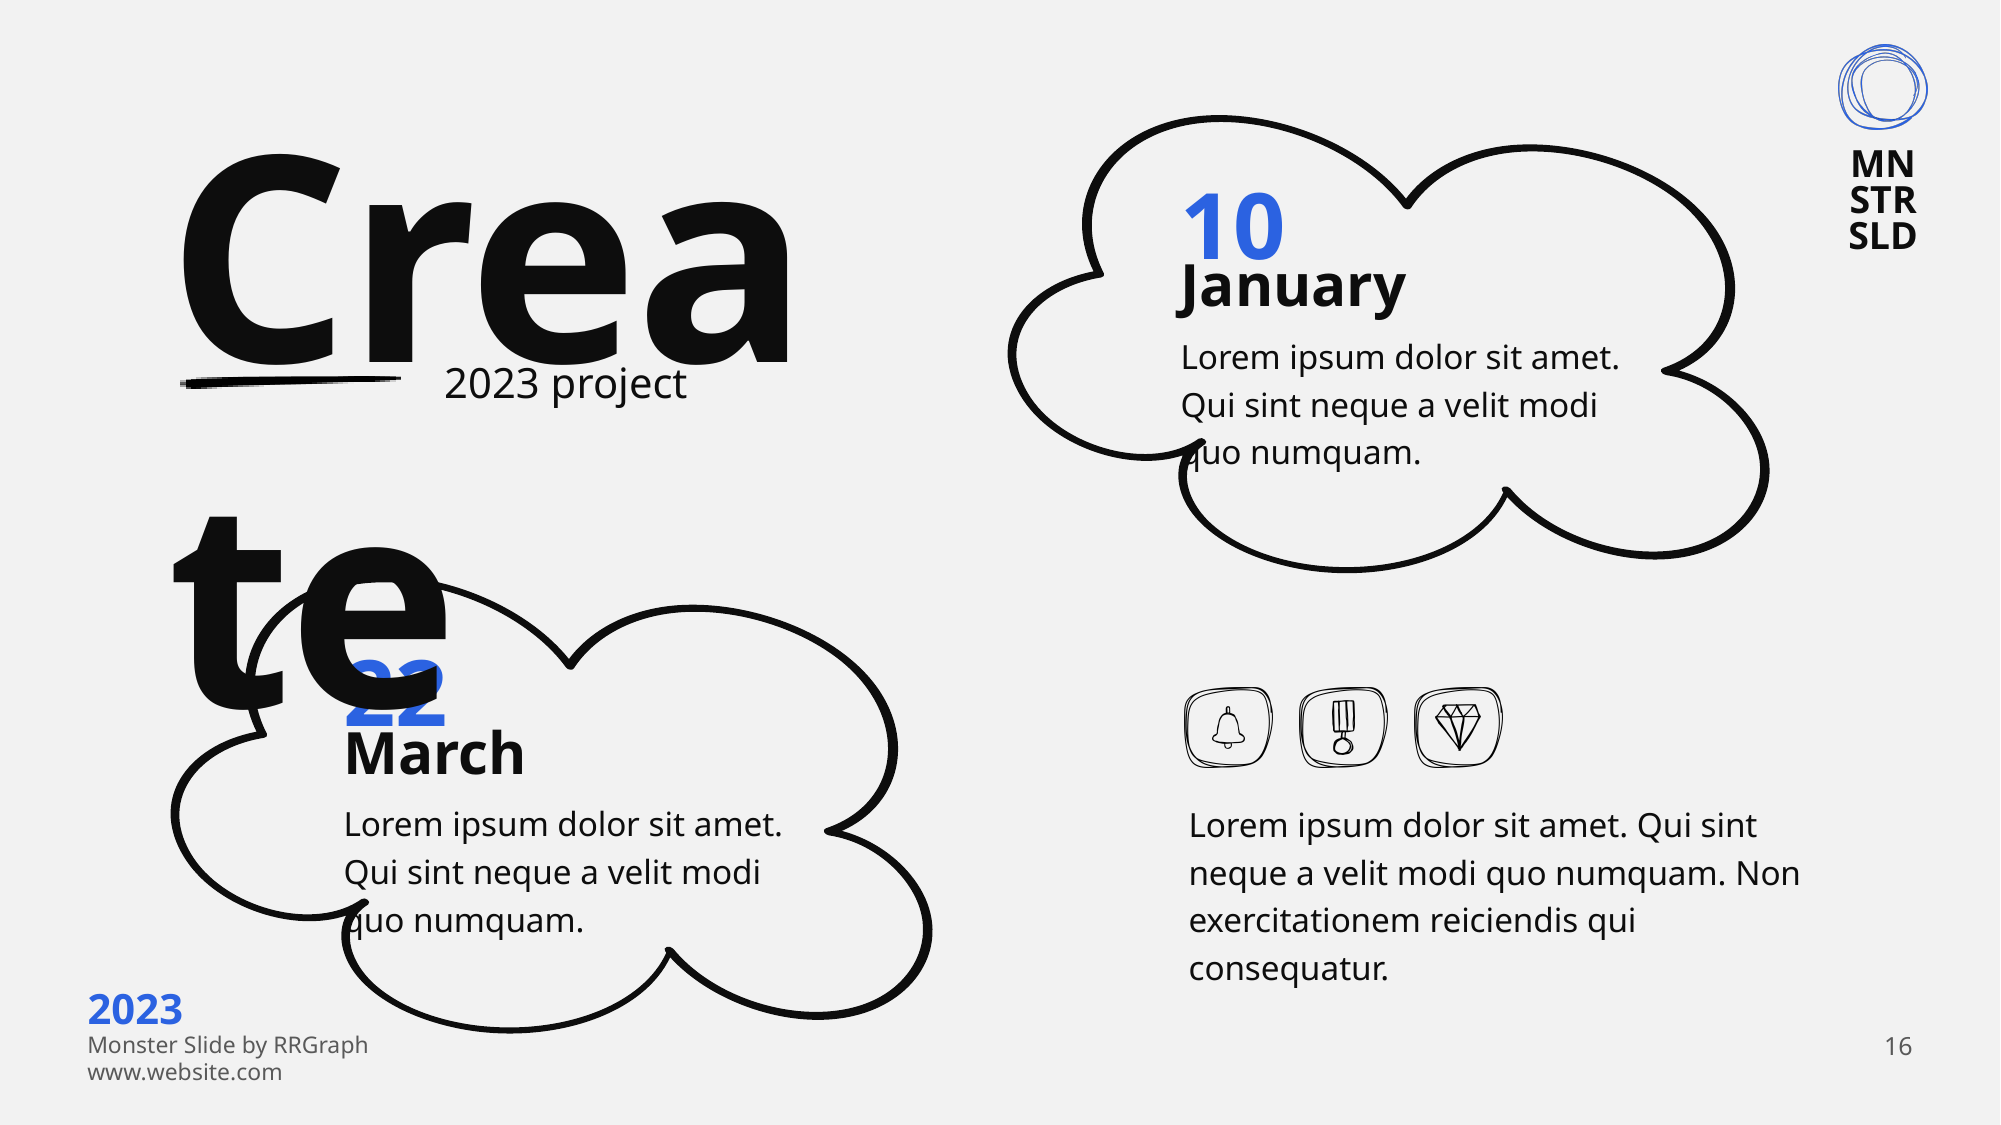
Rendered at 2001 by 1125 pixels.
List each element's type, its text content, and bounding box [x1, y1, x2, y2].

picture [1838, 44, 1928, 130]
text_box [1299, 687, 1388, 768]
text_box Lorem ipsum dolor sit amet. Qui sint neque a velit modi quo numquam. Non exercitationem reiciendis qui consequatur. [1173, 788, 1827, 995]
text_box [1023, 106, 1793, 593]
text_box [1184, 687, 1273, 768]
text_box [0, 0, 915, 898]
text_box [1413, 687, 1503, 768]
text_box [186, 566, 956, 1054]
